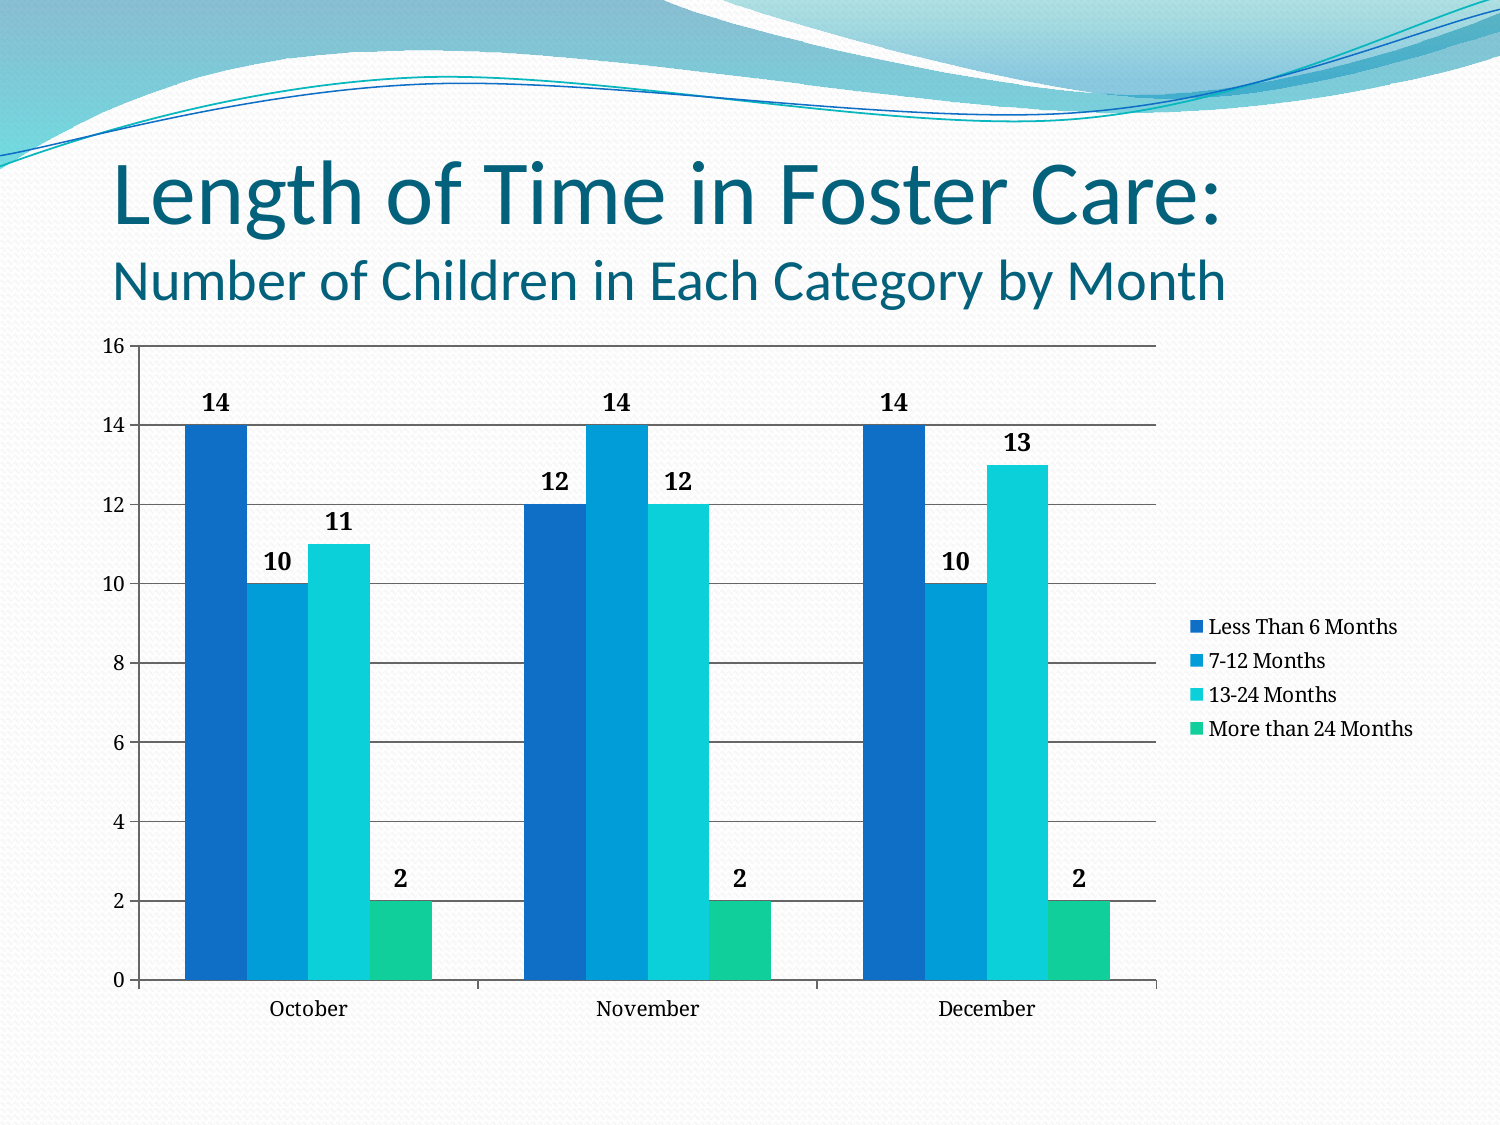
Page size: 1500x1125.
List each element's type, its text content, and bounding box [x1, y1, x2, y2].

chart [74, 317, 1438, 1038]
title Length of Time in Foster Care: Number of Children in Each Category by Month [112, 125, 1463, 313]
